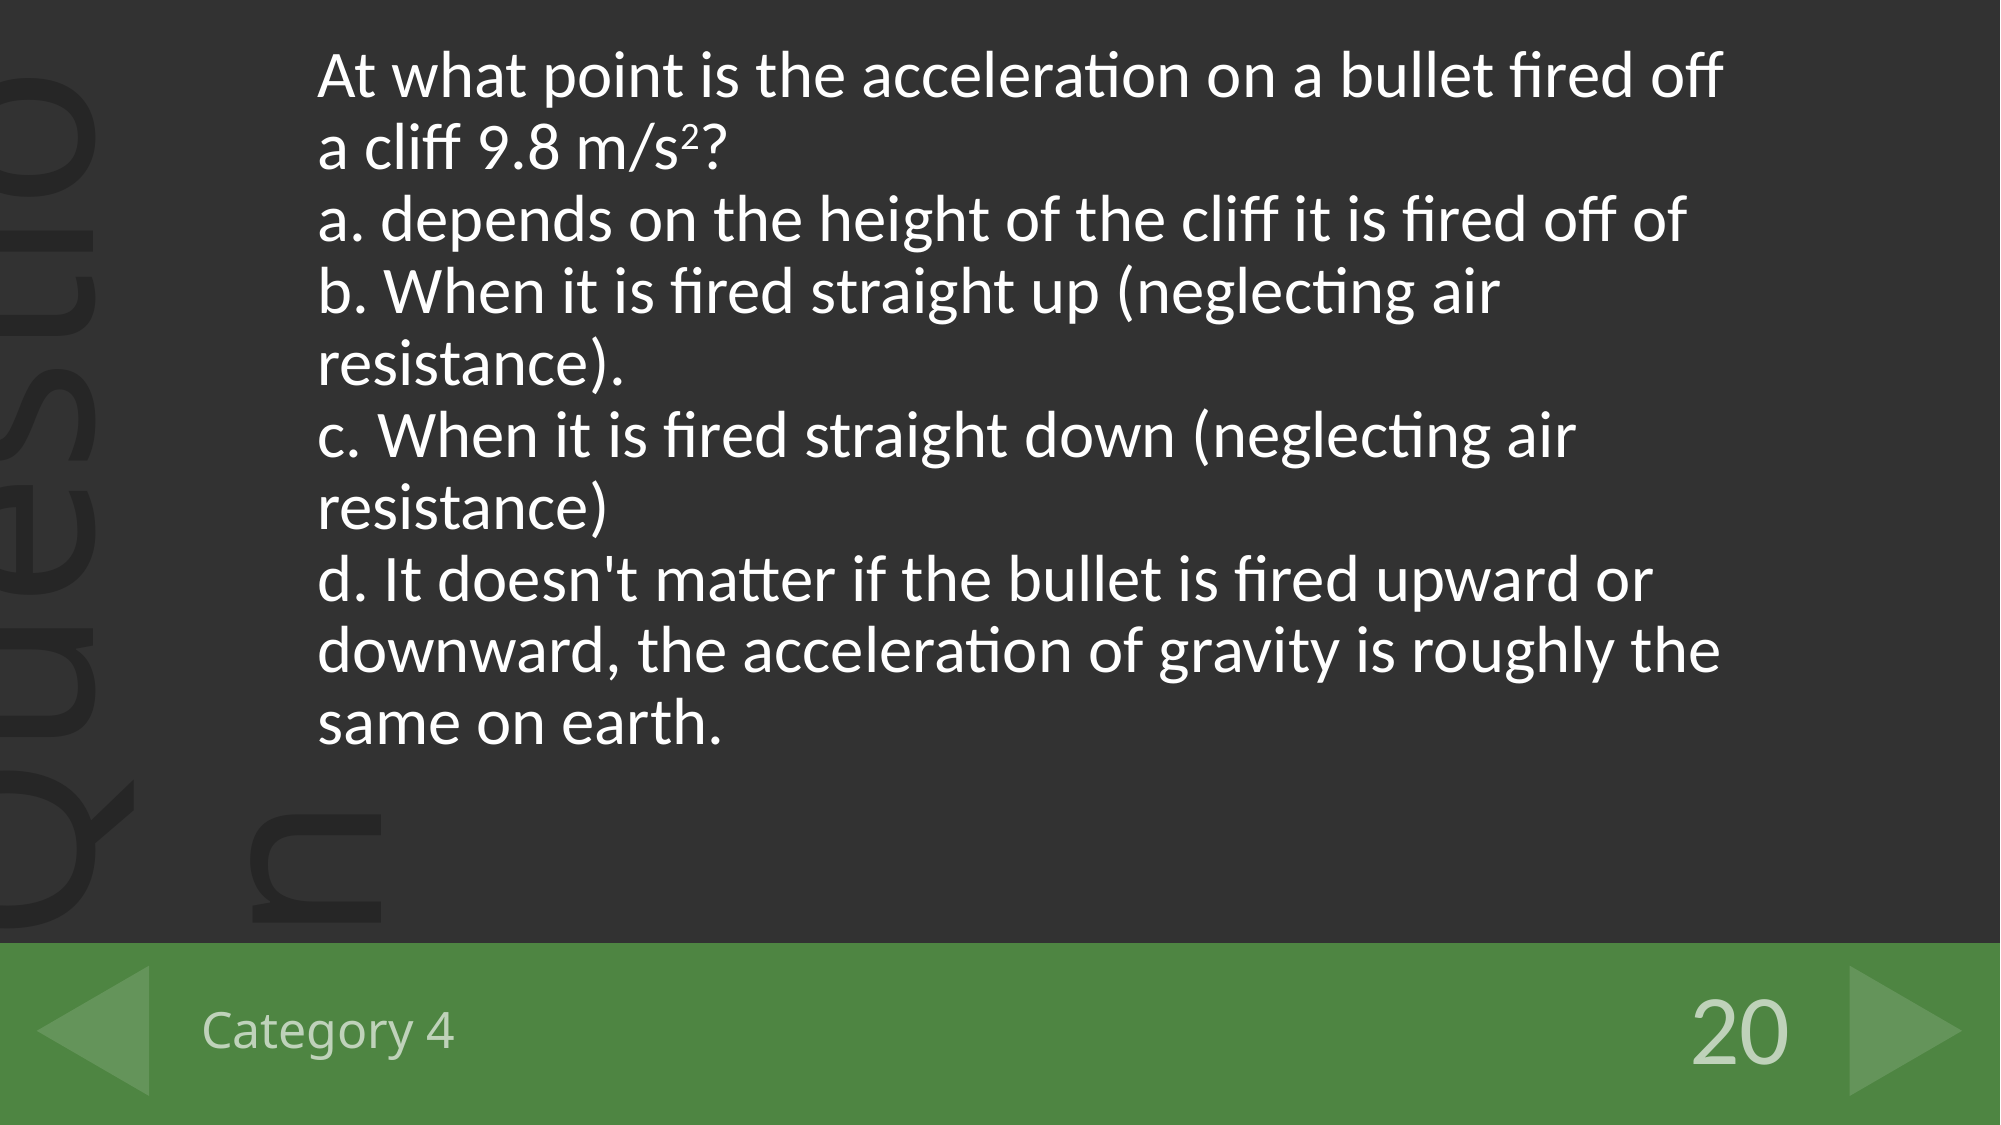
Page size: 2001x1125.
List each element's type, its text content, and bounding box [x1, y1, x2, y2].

title Category 4 [185, 967, 1494, 1097]
list 20 [1494, 967, 1806, 1097]
list At what point is the acceleration on a bullet fired off a cliff 9.8 m/s2? a. depends on the height of the cliff it is fired off of b. When it is fired straight up (neglecting air resistance). c. When it is fired straight down (neglecting air resistance) d. It doesn't matter if the bullet is fired upward or downward, the acceleration of gravity is roughly the same on earth. [302, 307, 1760, 636]
